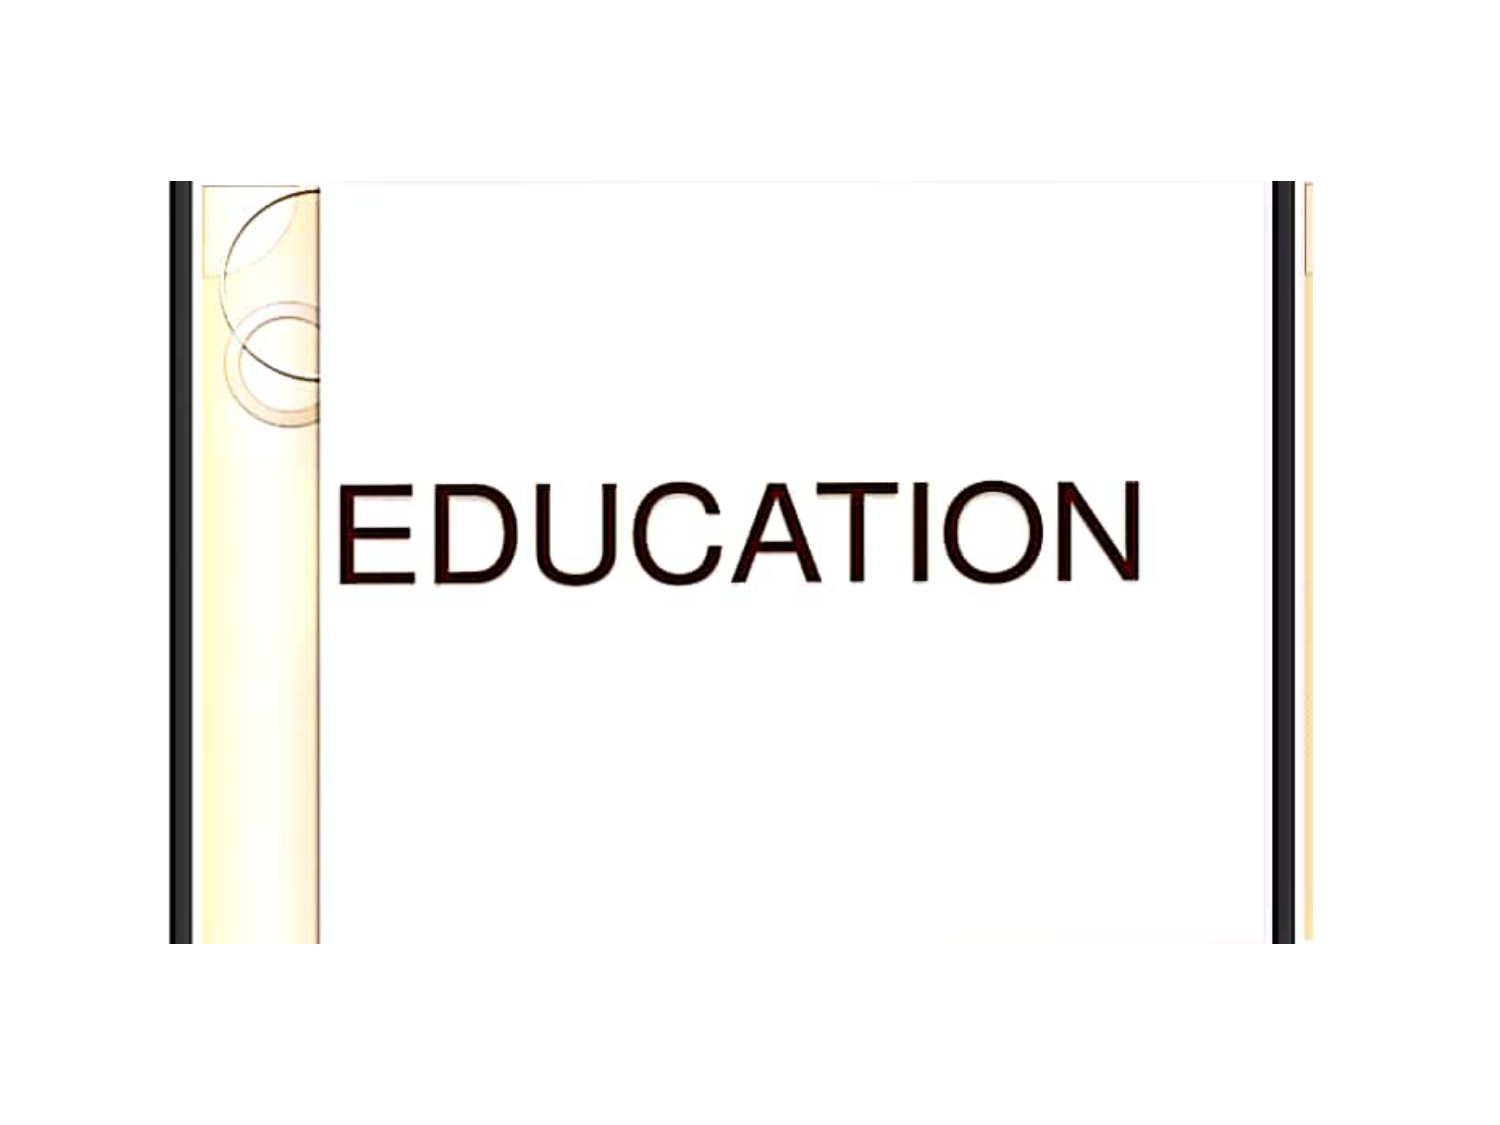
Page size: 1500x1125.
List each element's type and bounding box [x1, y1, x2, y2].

picture [149, 180, 1313, 944]
